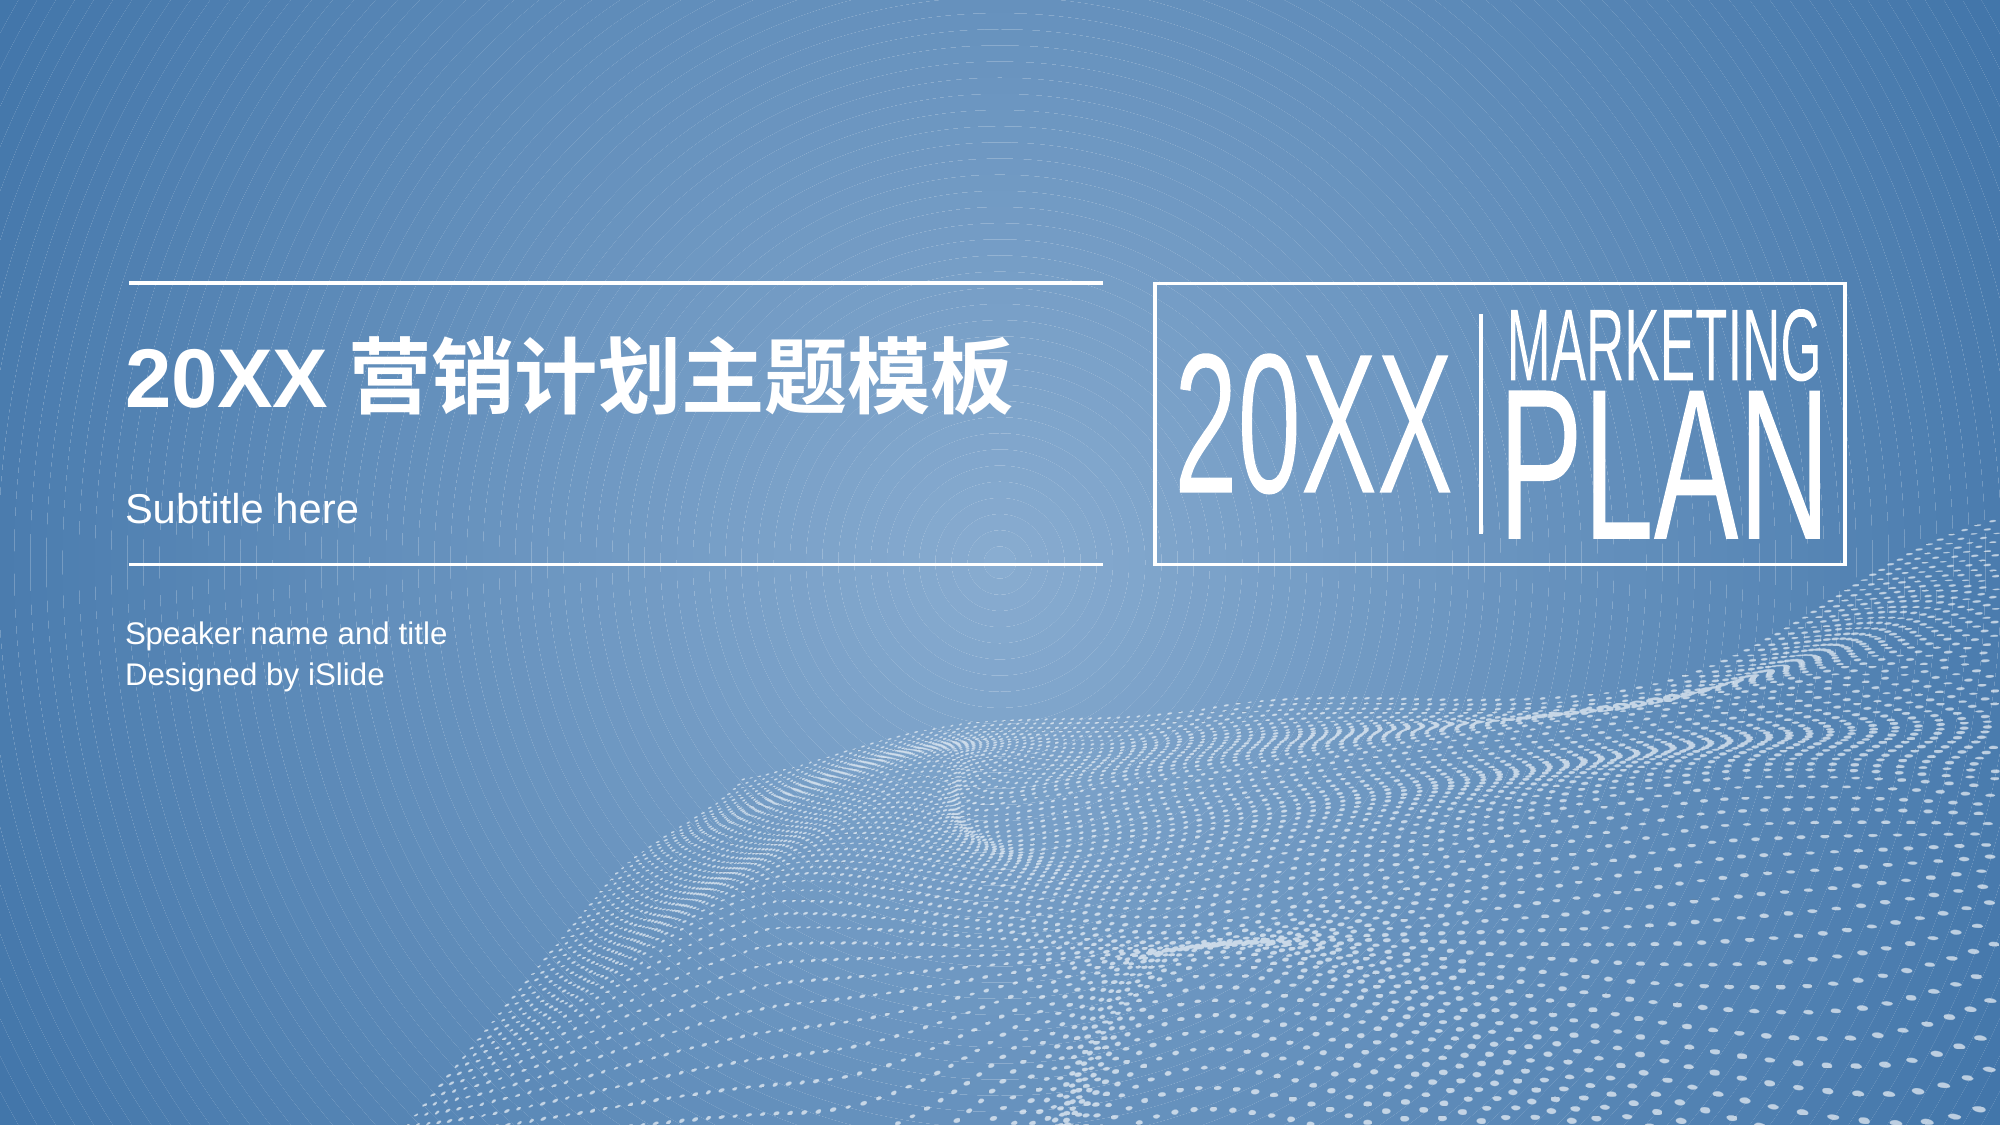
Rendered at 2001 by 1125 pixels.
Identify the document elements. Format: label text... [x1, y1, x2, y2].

list Speaker name and title [109, 614, 588, 655]
subtitle Subtitle here [109, 464, 1060, 556]
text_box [1154, 283, 1846, 565]
list Designed by iSlide [109, 655, 588, 697]
title 20XX营销计划主题模板 [109, 323, 1060, 439]
